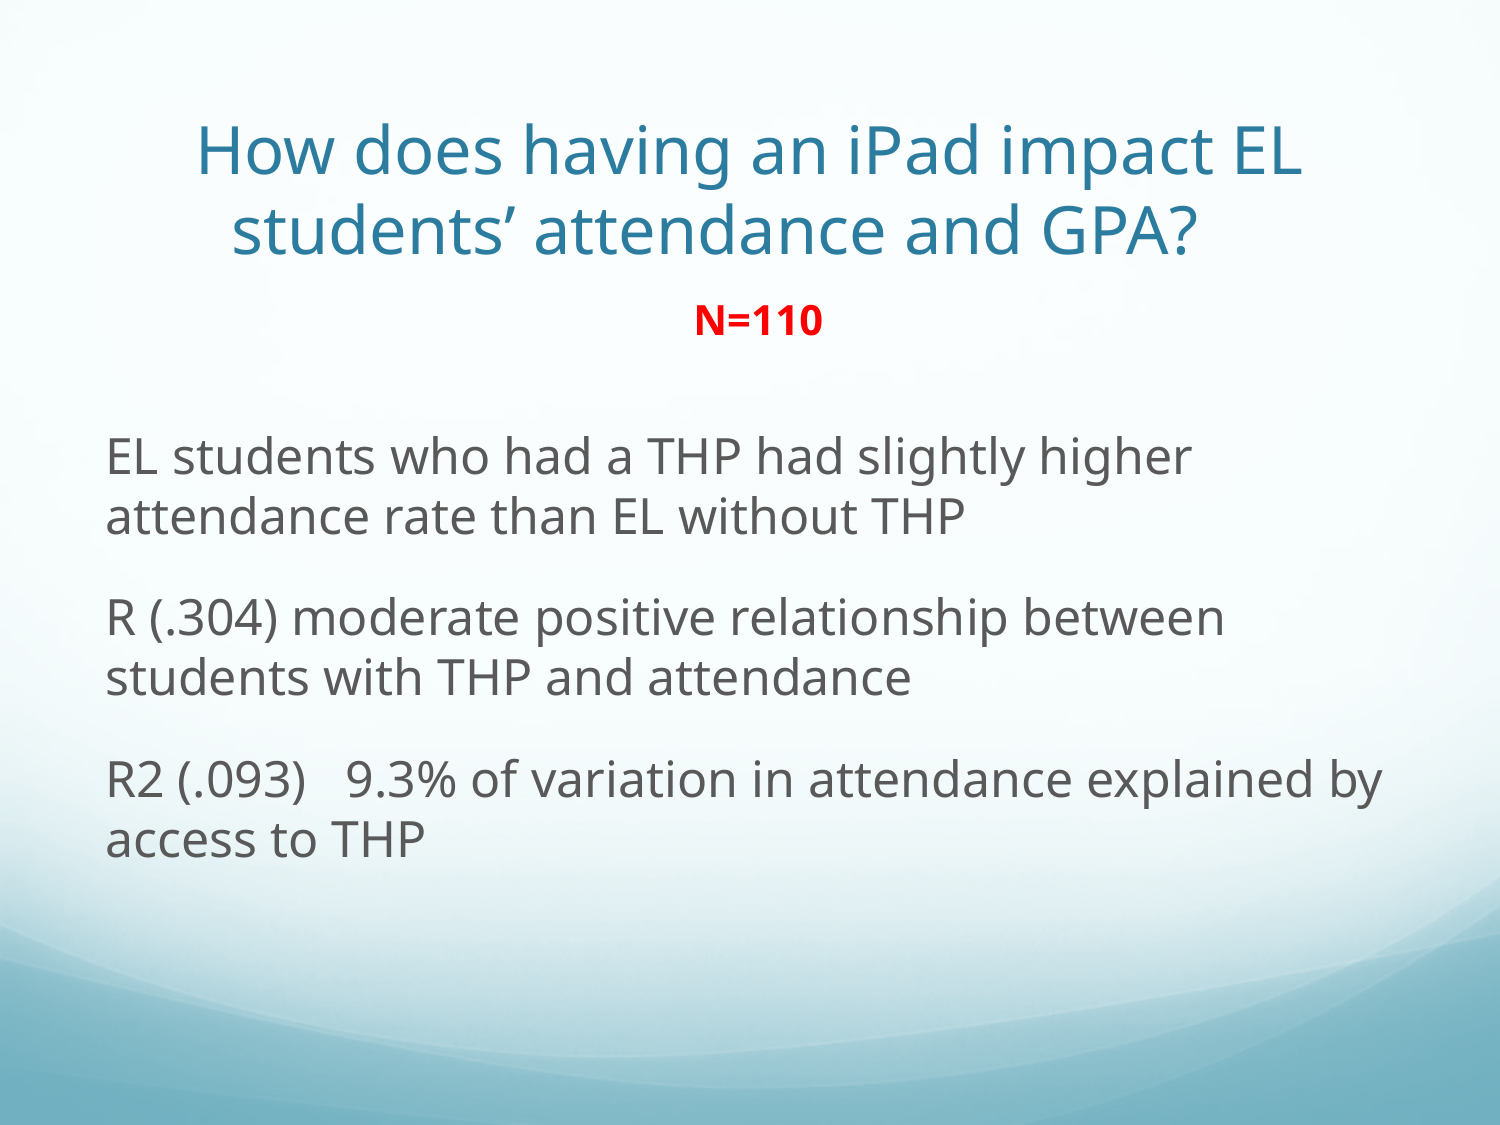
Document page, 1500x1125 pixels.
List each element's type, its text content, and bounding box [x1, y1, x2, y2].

title How does having an iPad impact EL students’ attendance and GPA? N=110 [90, 110, 1410, 356]
list EL students who had a THP had slightly higher attendance rate than EL without THP R (.304) moderate positive relationship between students with THP and attendance R2 (.093) 9.3% of variation in attendance explained by access to THP [90, 416, 1410, 1003]
